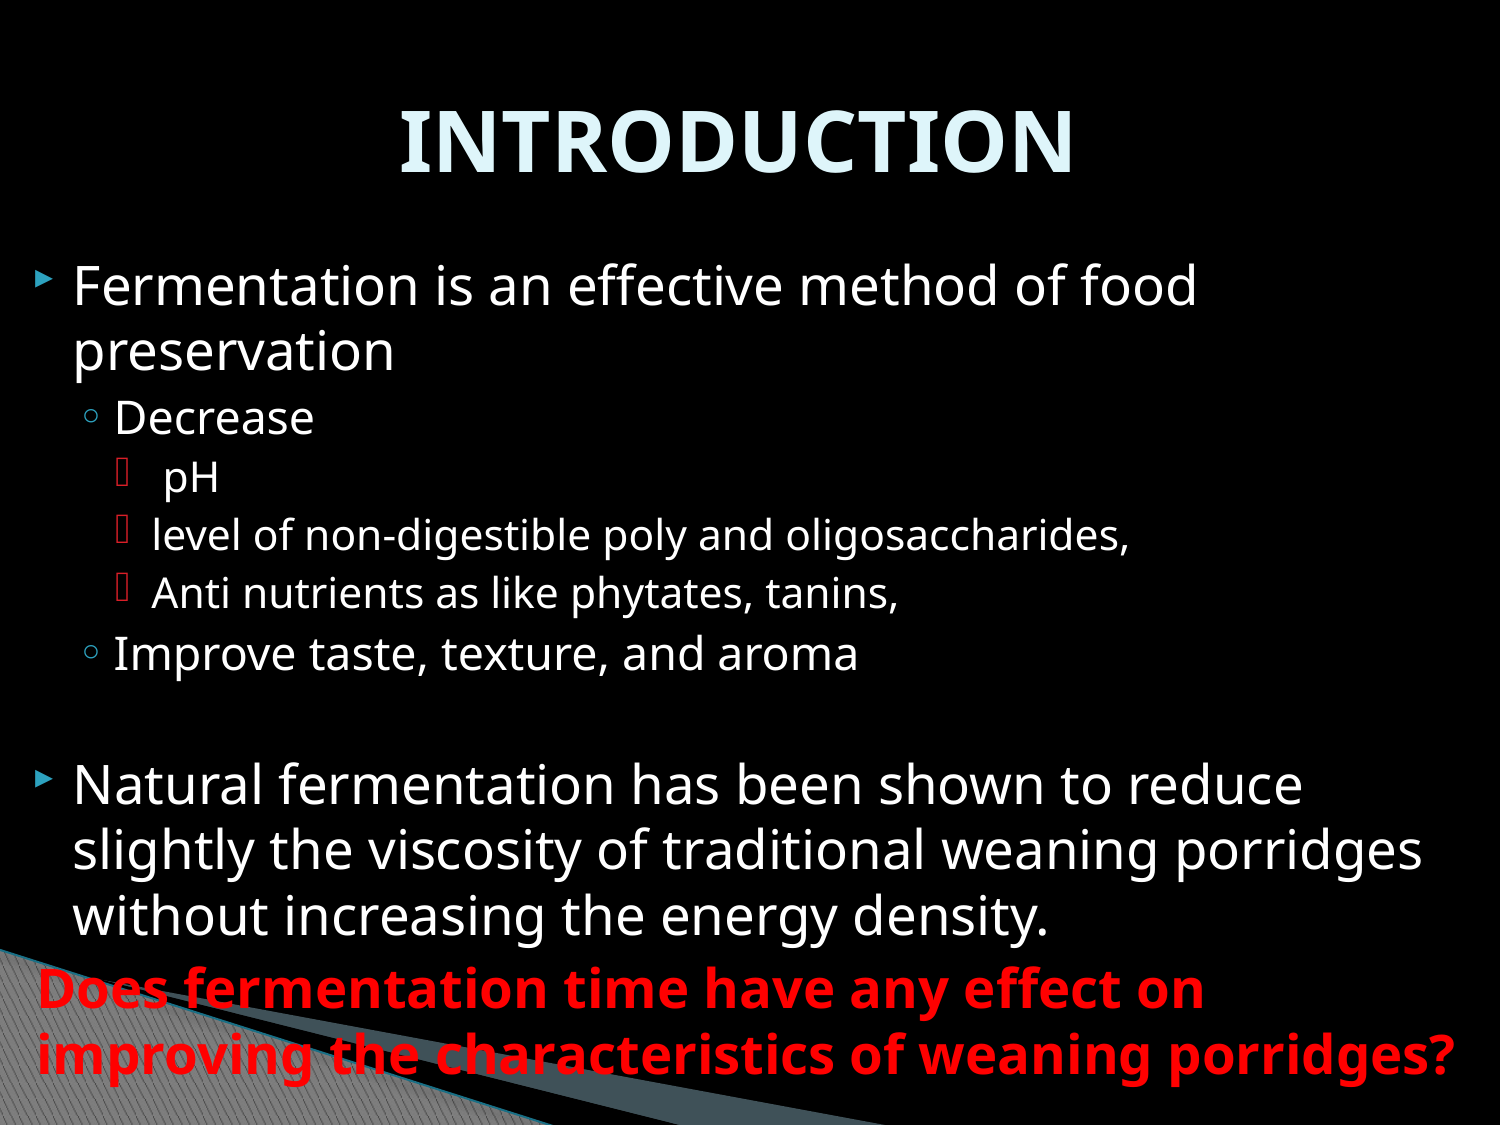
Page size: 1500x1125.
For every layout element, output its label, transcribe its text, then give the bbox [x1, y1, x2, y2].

title INTRODUCTION [75, 45, 1425, 233]
list Fermentation is an effective method of food preservation Decrease pH level of non-digestible poly and oligosaccharides, Anti nutrients as like phytates, tanins, Improve taste, texture, and aroma Natural fermentation has been shown to reduce slightly the viscosity of traditional weaning porridges without increasing the energy density. Does fermentation time have any effect on improving the characteristics of weaning porridges? [0, 243, 1475, 1125]
